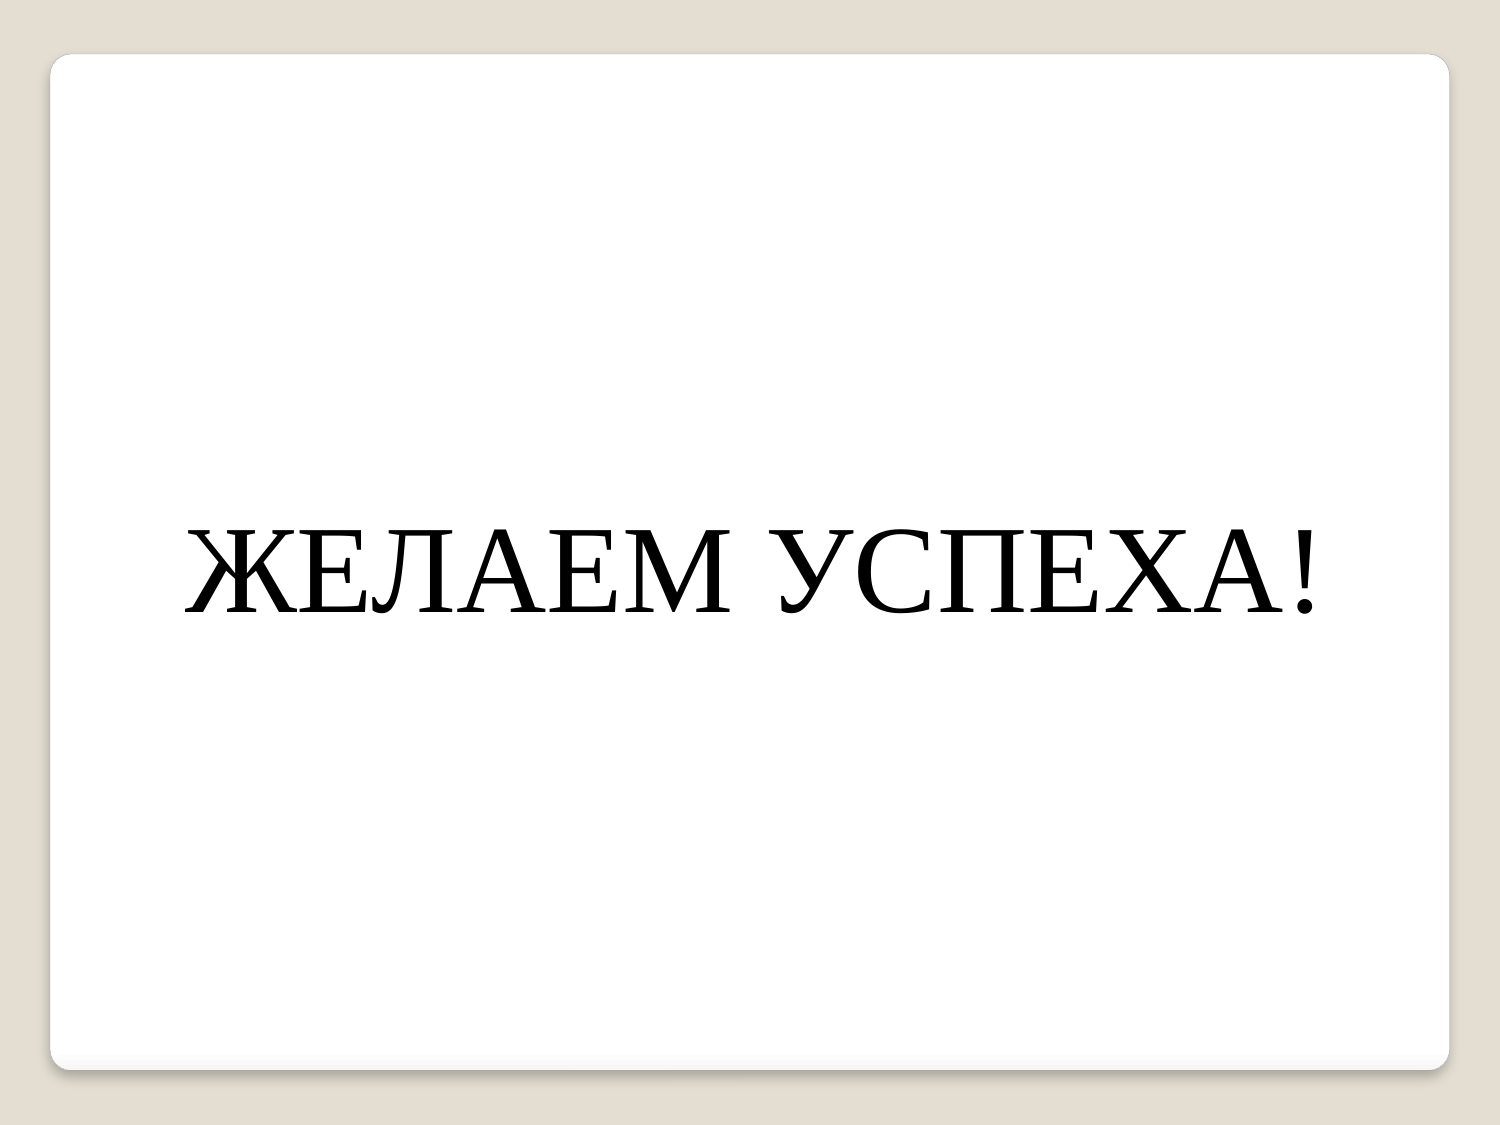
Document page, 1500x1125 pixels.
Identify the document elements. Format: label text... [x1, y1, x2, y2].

text_box ЖЕЛАЕМ УСПЕХА! [170, 480, 1341, 646]
